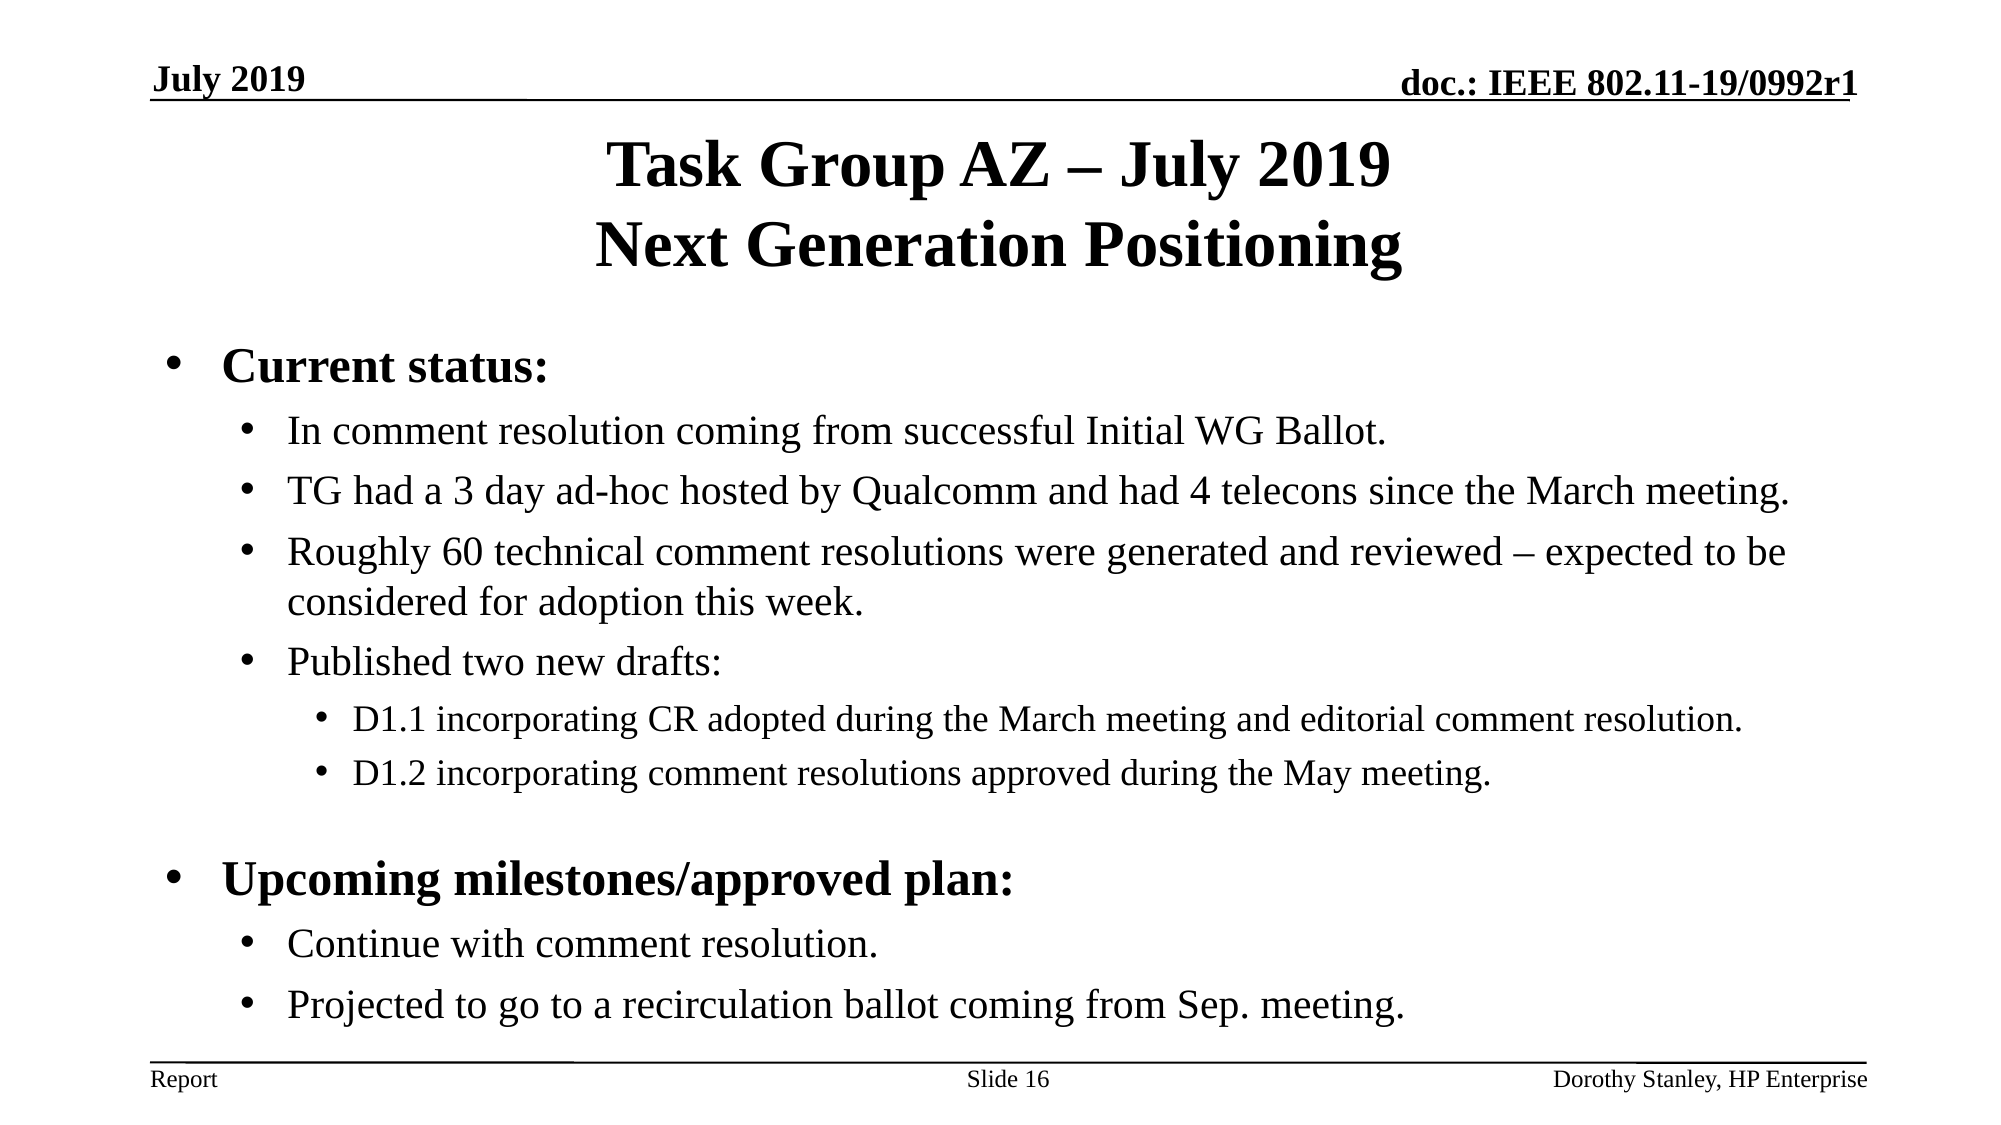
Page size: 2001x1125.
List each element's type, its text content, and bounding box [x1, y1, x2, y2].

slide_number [152, 54, 563, 100]
footer Dorothy Stanley, HP Enterprise [1171, 1061, 1869, 1093]
slide_number Slide 16 [950, 1061, 1067, 1123]
title Task Group AZ – July 2019 Next Generation Positioning [149, 112, 1850, 288]
list Current status: In comment resolution coming from successful Initial WG Ballot. TG had a 3 day ad-hoc hosted by Qualcomm and had 4 telecons since the March meeting. Roughly 60 technical comment resolutions were generated and reviewed – expected to be considered for adoption this week. Published two new drafts: D1.1 incorporating CR adopted during the March meeting and editorial comment resolution. D1.2 incorporating comment resolutions approved during the May meeting. Upcoming milestones/approved plan: Continue with comment resolution. Projected to go to a recirculation ballot coming from Sep. meeting. [149, 324, 1850, 1000]
